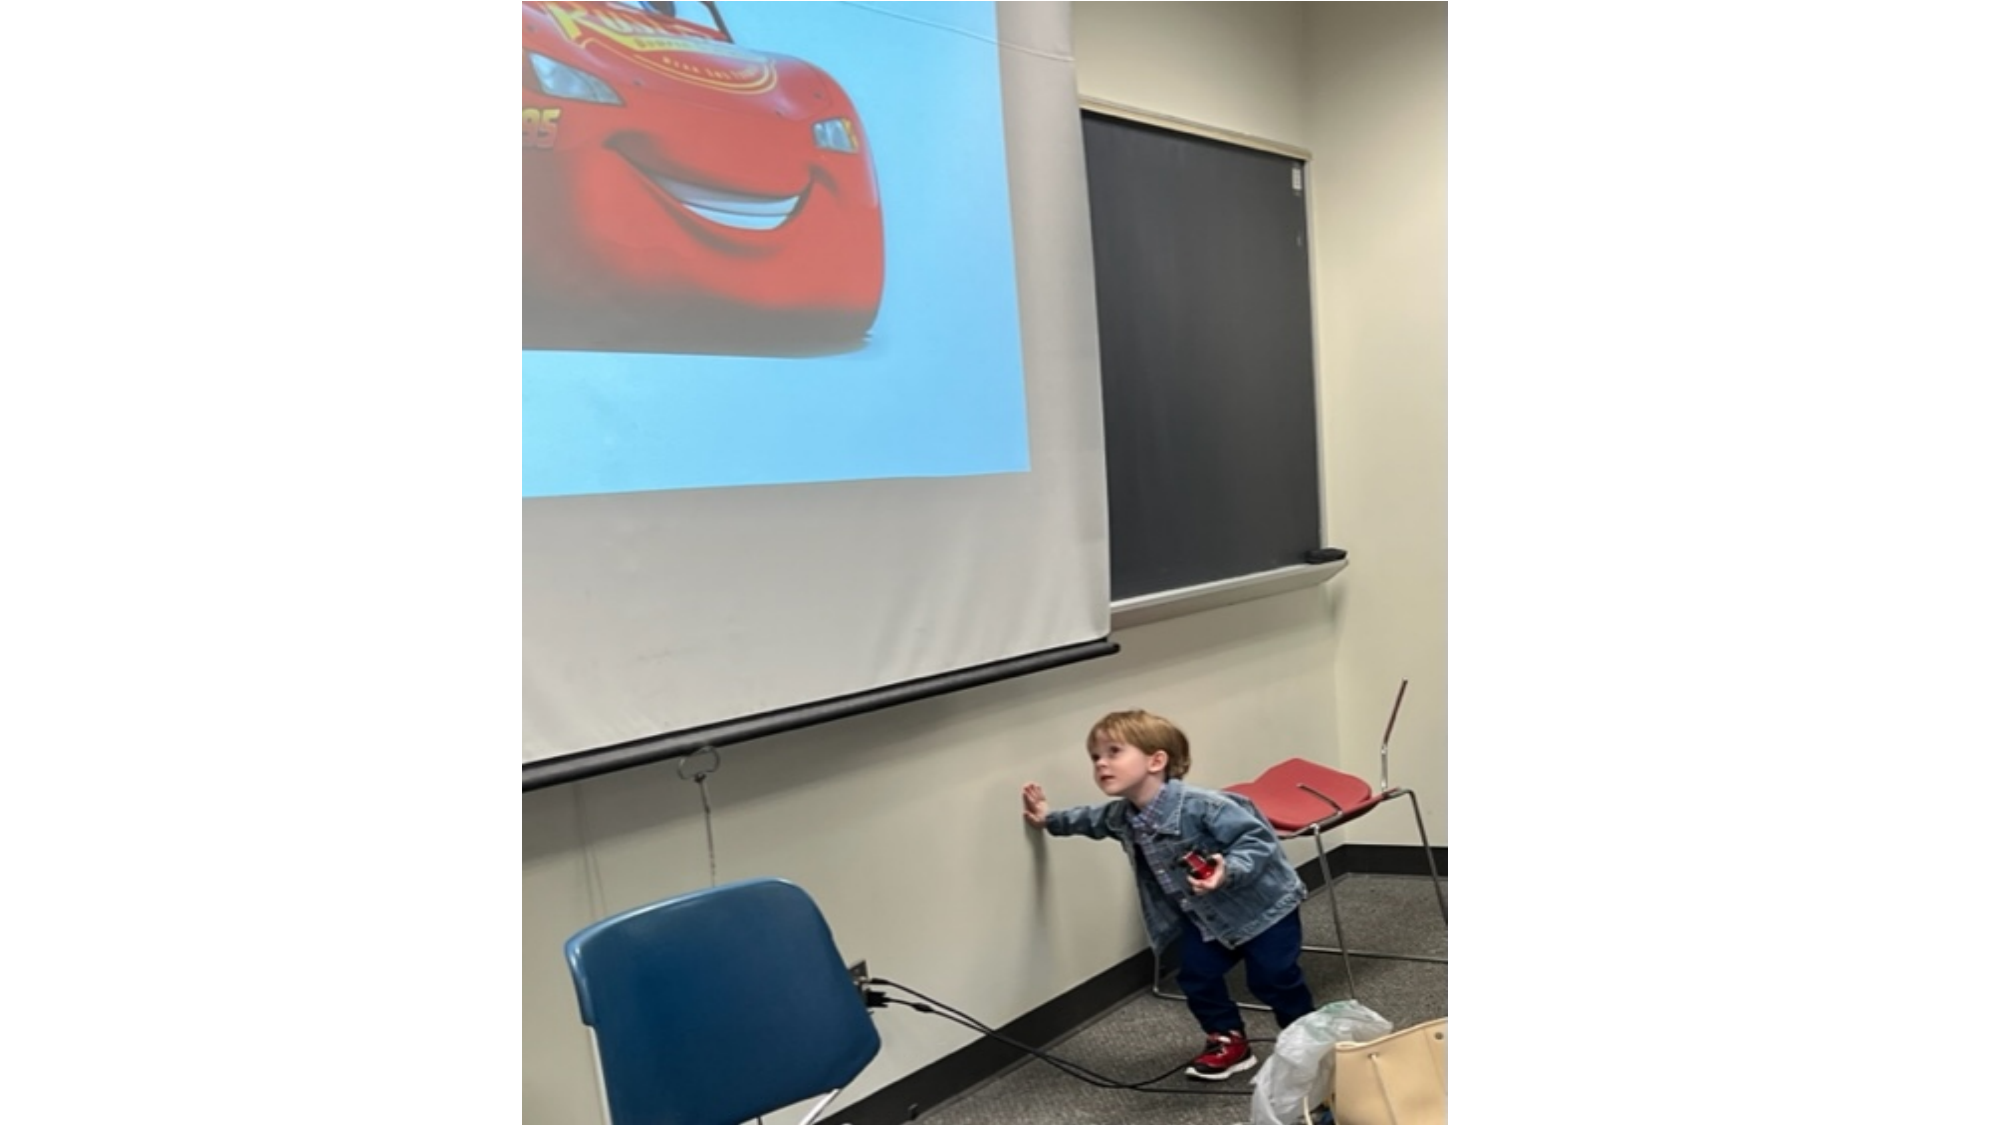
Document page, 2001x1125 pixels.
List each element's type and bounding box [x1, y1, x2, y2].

picture [522, 1, 1448, 1125]
